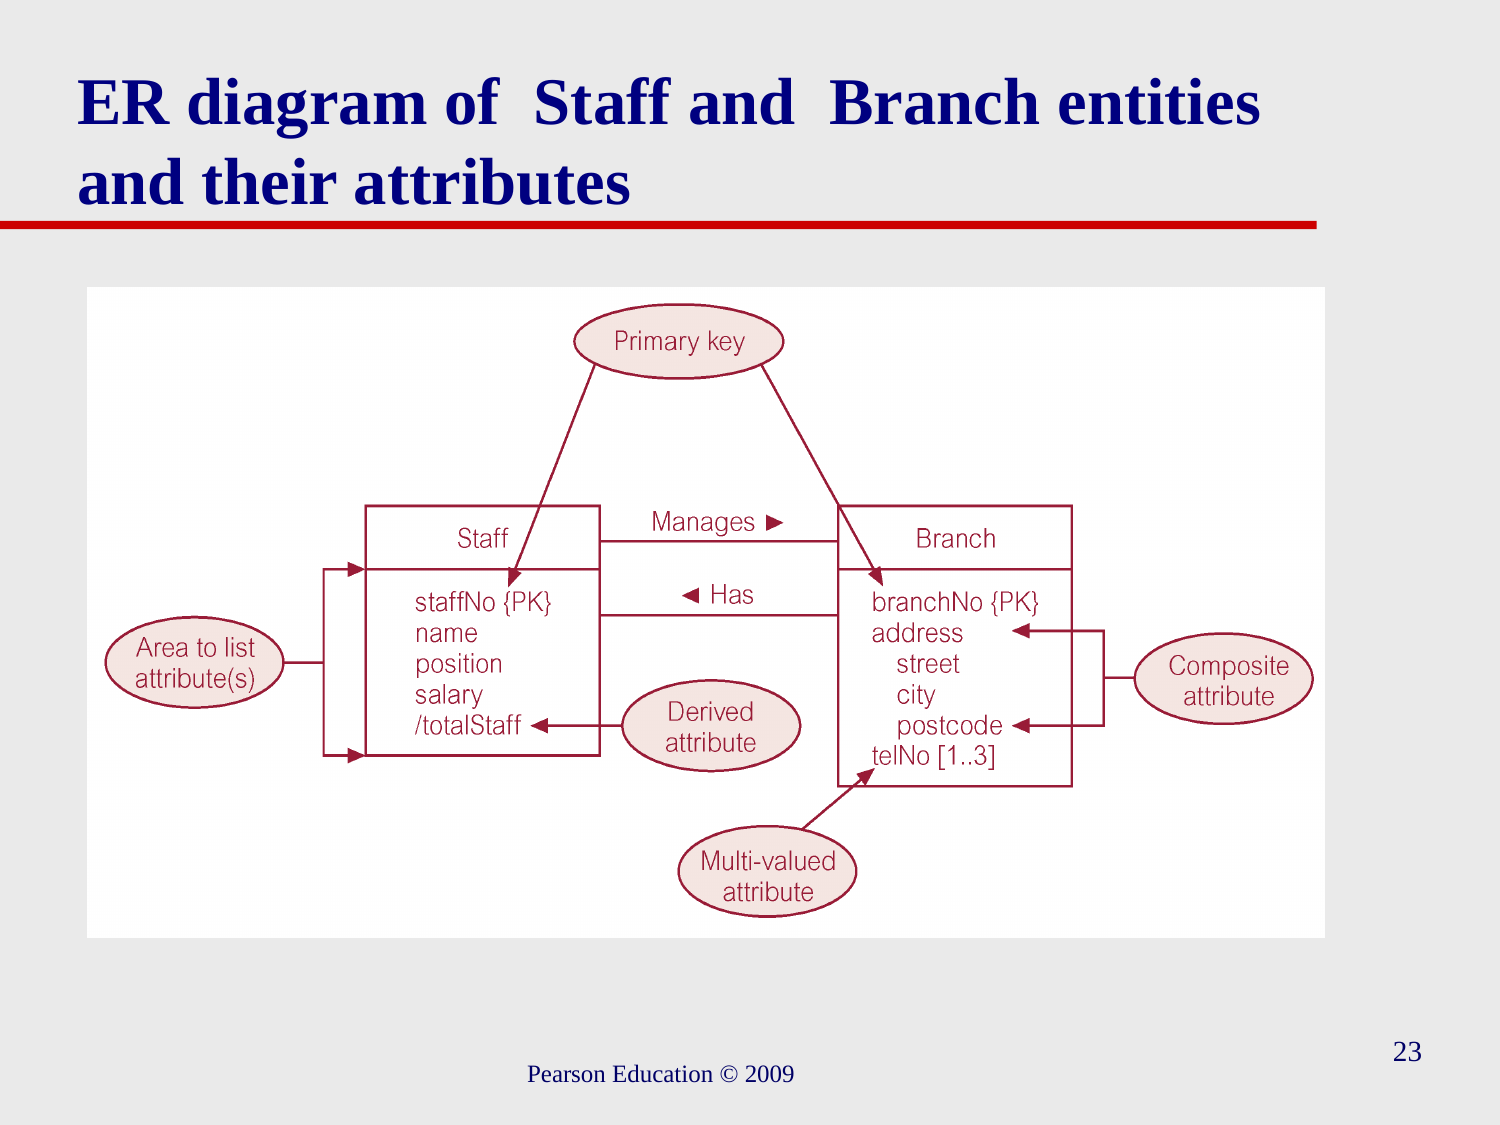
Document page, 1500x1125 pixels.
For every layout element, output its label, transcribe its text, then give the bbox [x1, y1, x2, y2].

picture [87, 287, 1326, 938]
slide_number 23 [1125, 1012, 1438, 1088]
text_box Pearson Education © 2009 [512, 1050, 1038, 1095]
title ER diagram of Staff and Branch entities and their attributes [62, 43, 1338, 226]
